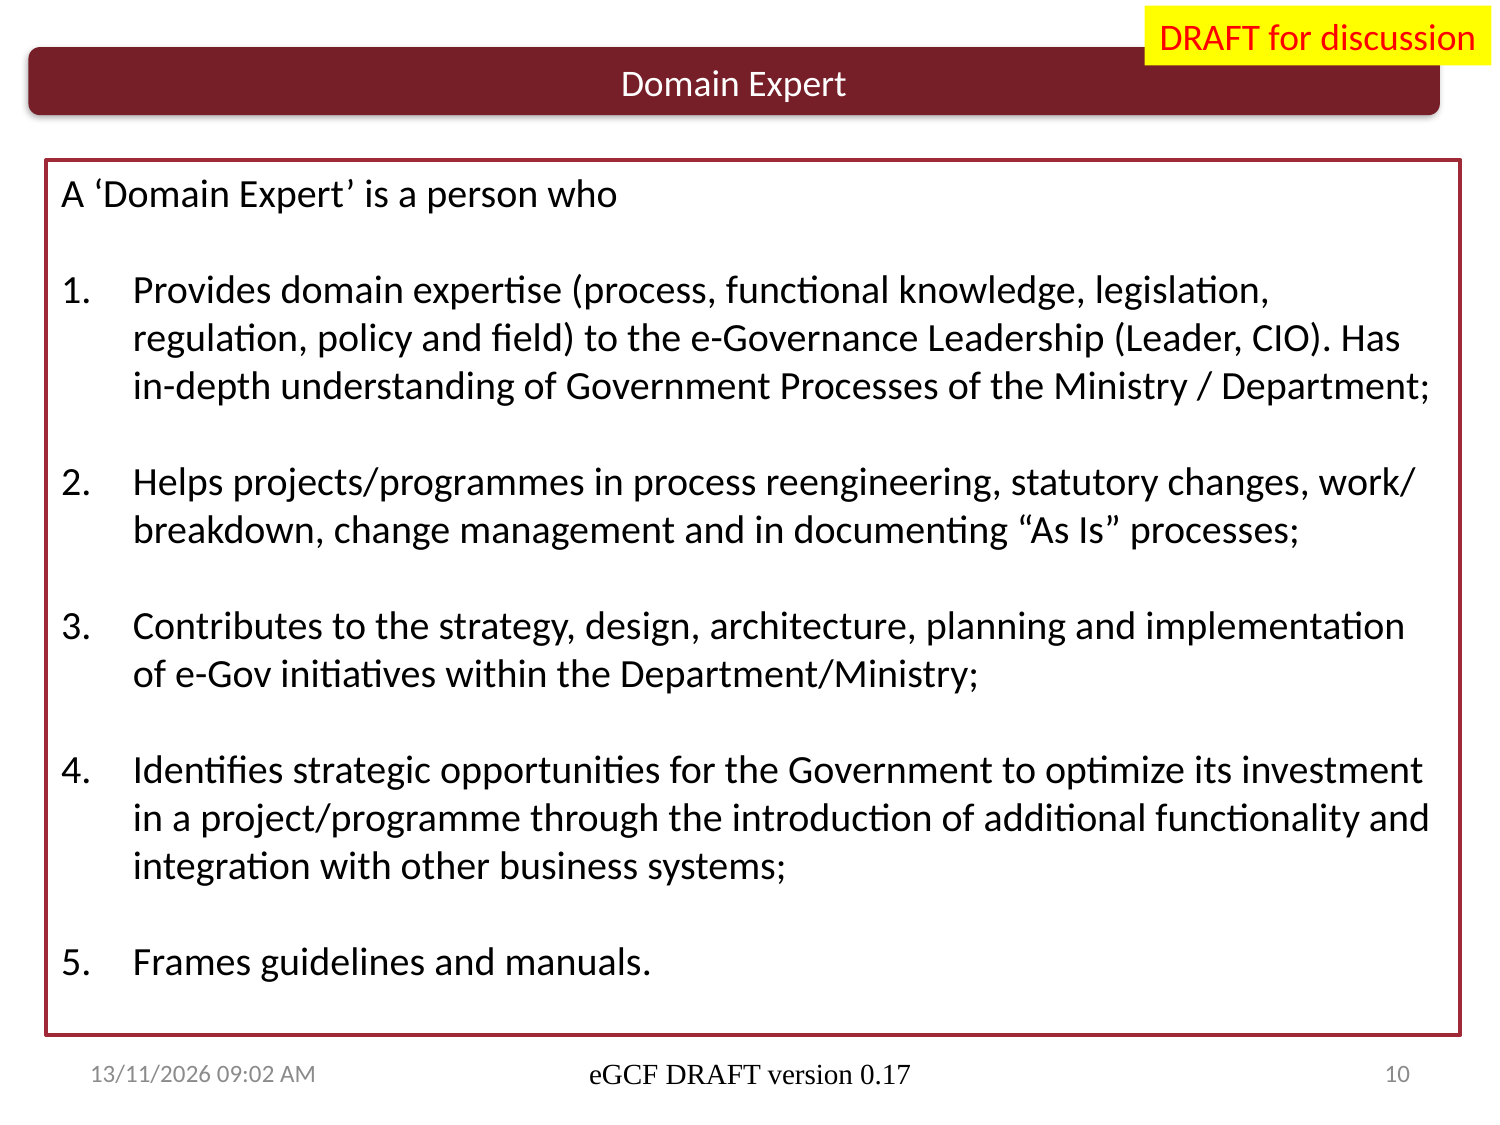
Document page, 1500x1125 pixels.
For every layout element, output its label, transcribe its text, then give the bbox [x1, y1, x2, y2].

slide_number 10 [1074, 1042, 1425, 1103]
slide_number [75, 1042, 425, 1103]
text_box DRAFT for discussion [1144, 5, 1492, 66]
text_box A ‘Domain Expert’ is a person who Provides domain expertise (process, functional knowledge, legislation, regulation, policy and field) to the e-Governance Leadership (Leader, CIO). Has in-depth understanding of Government Processes of the Ministry / Department; Helps projects/programmes in process reengineering, statutory changes, work/ breakdown, change management and in documenting “As Is” processes; Contributes to the strategy, design, architecture, planning and implementation of e-Gov initiatives within the Department/Ministry; Identifies strategic opportunities for the Government to optimize its investment in a project/programme through the introduction of additional functionality and integration with other business systems; Frames guidelines and manuals. [44, 158, 1462, 1037]
text_box Domain Expert [27, 46, 1441, 116]
footer eGCF DRAFT version 0.17 [512, 1042, 988, 1103]
